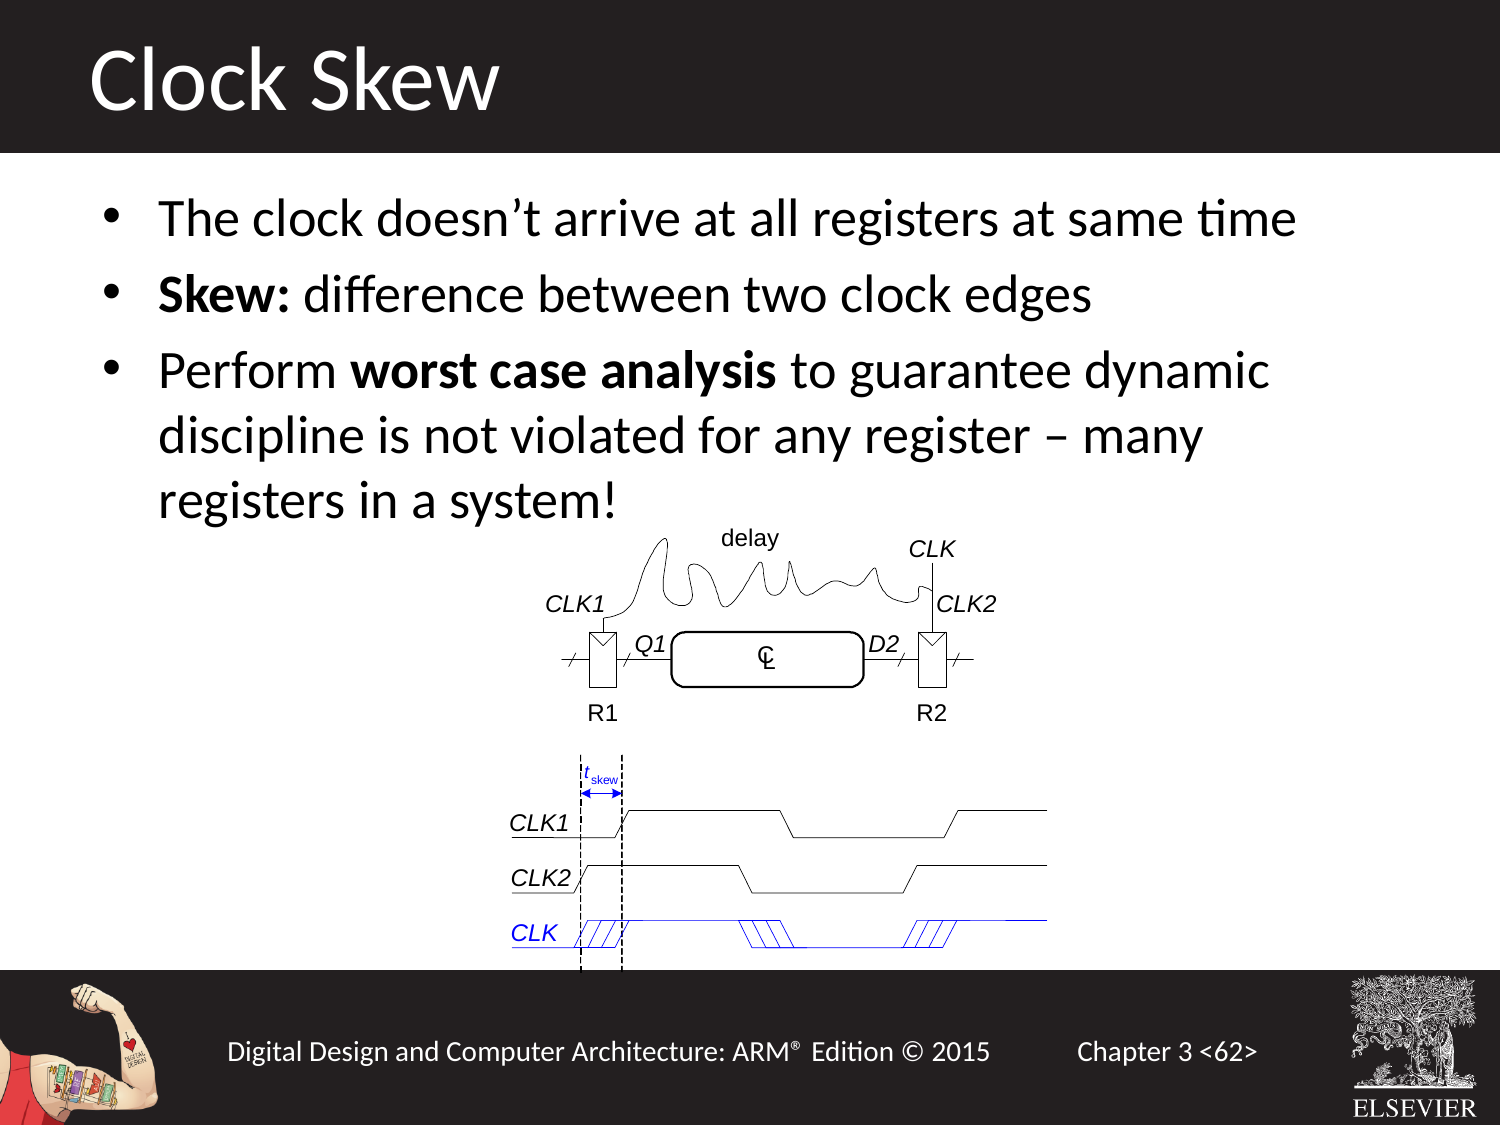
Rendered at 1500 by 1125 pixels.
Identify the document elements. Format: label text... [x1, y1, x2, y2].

text_box [87, 405, 1413, 1025]
picture [0, 979, 163, 1125]
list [499, 512, 1057, 985]
picture [1350, 974, 1477, 1117]
text_box Clock Skew [75, 11, 1375, 136]
text_box [87, 174, 1413, 404]
